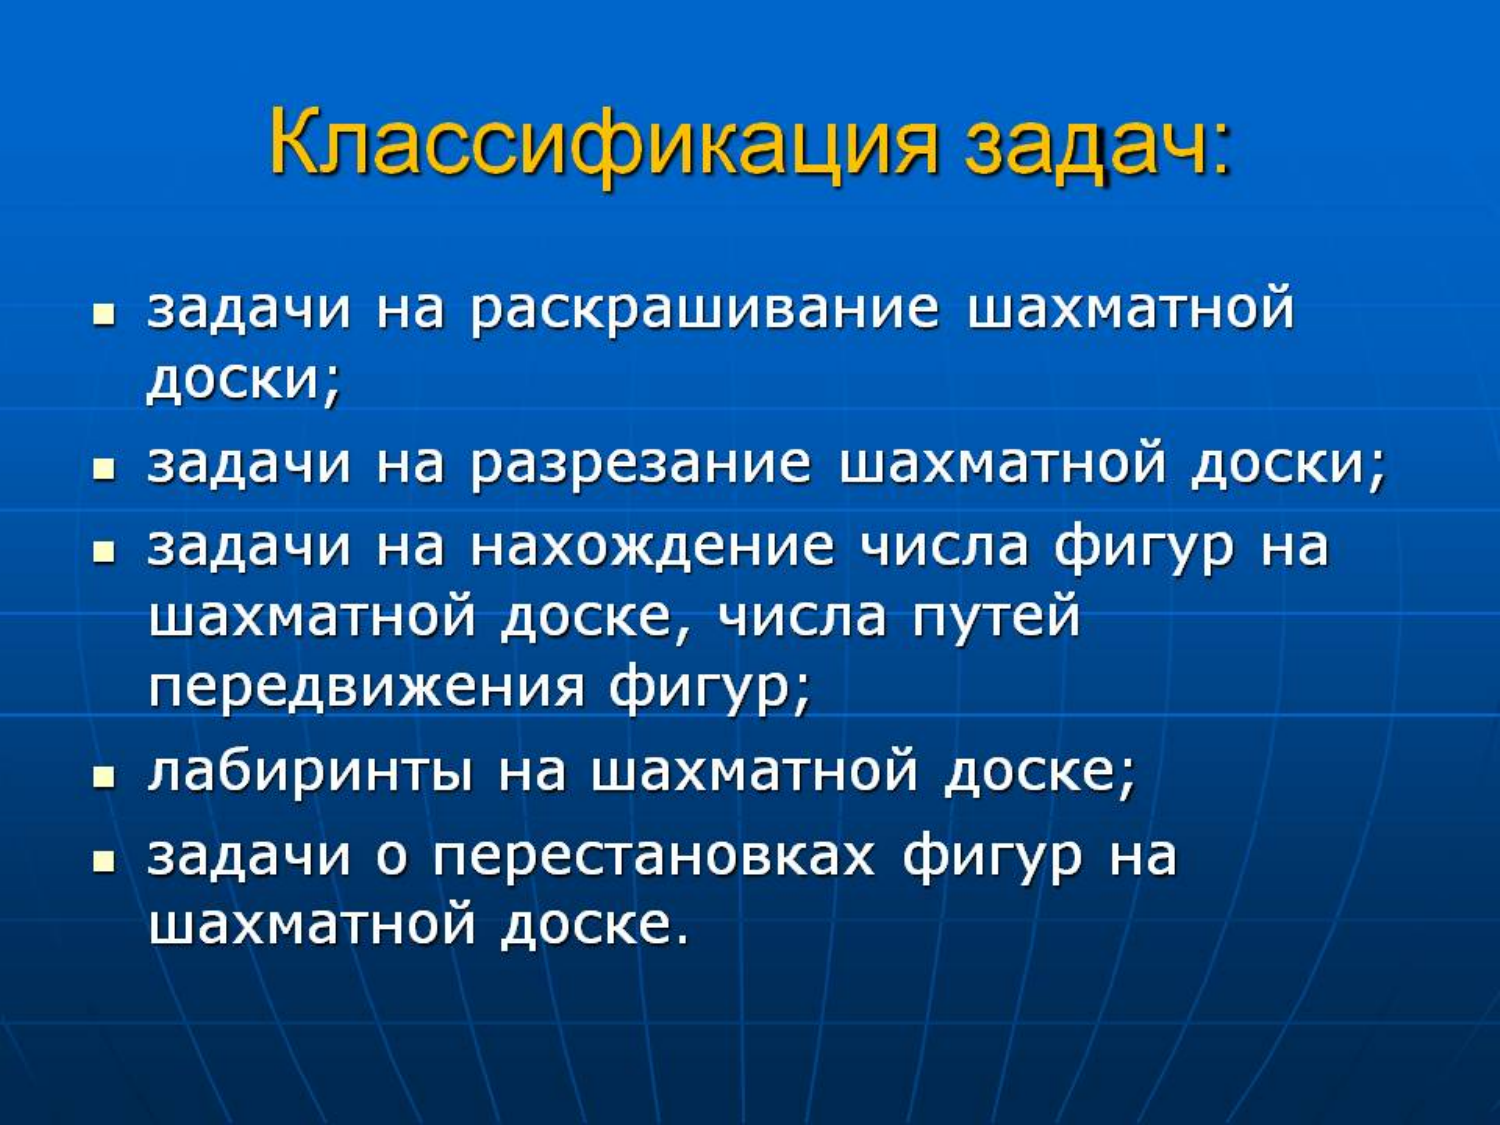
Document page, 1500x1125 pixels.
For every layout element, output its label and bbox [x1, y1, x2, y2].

list [0, 0, 1500, 1125]
